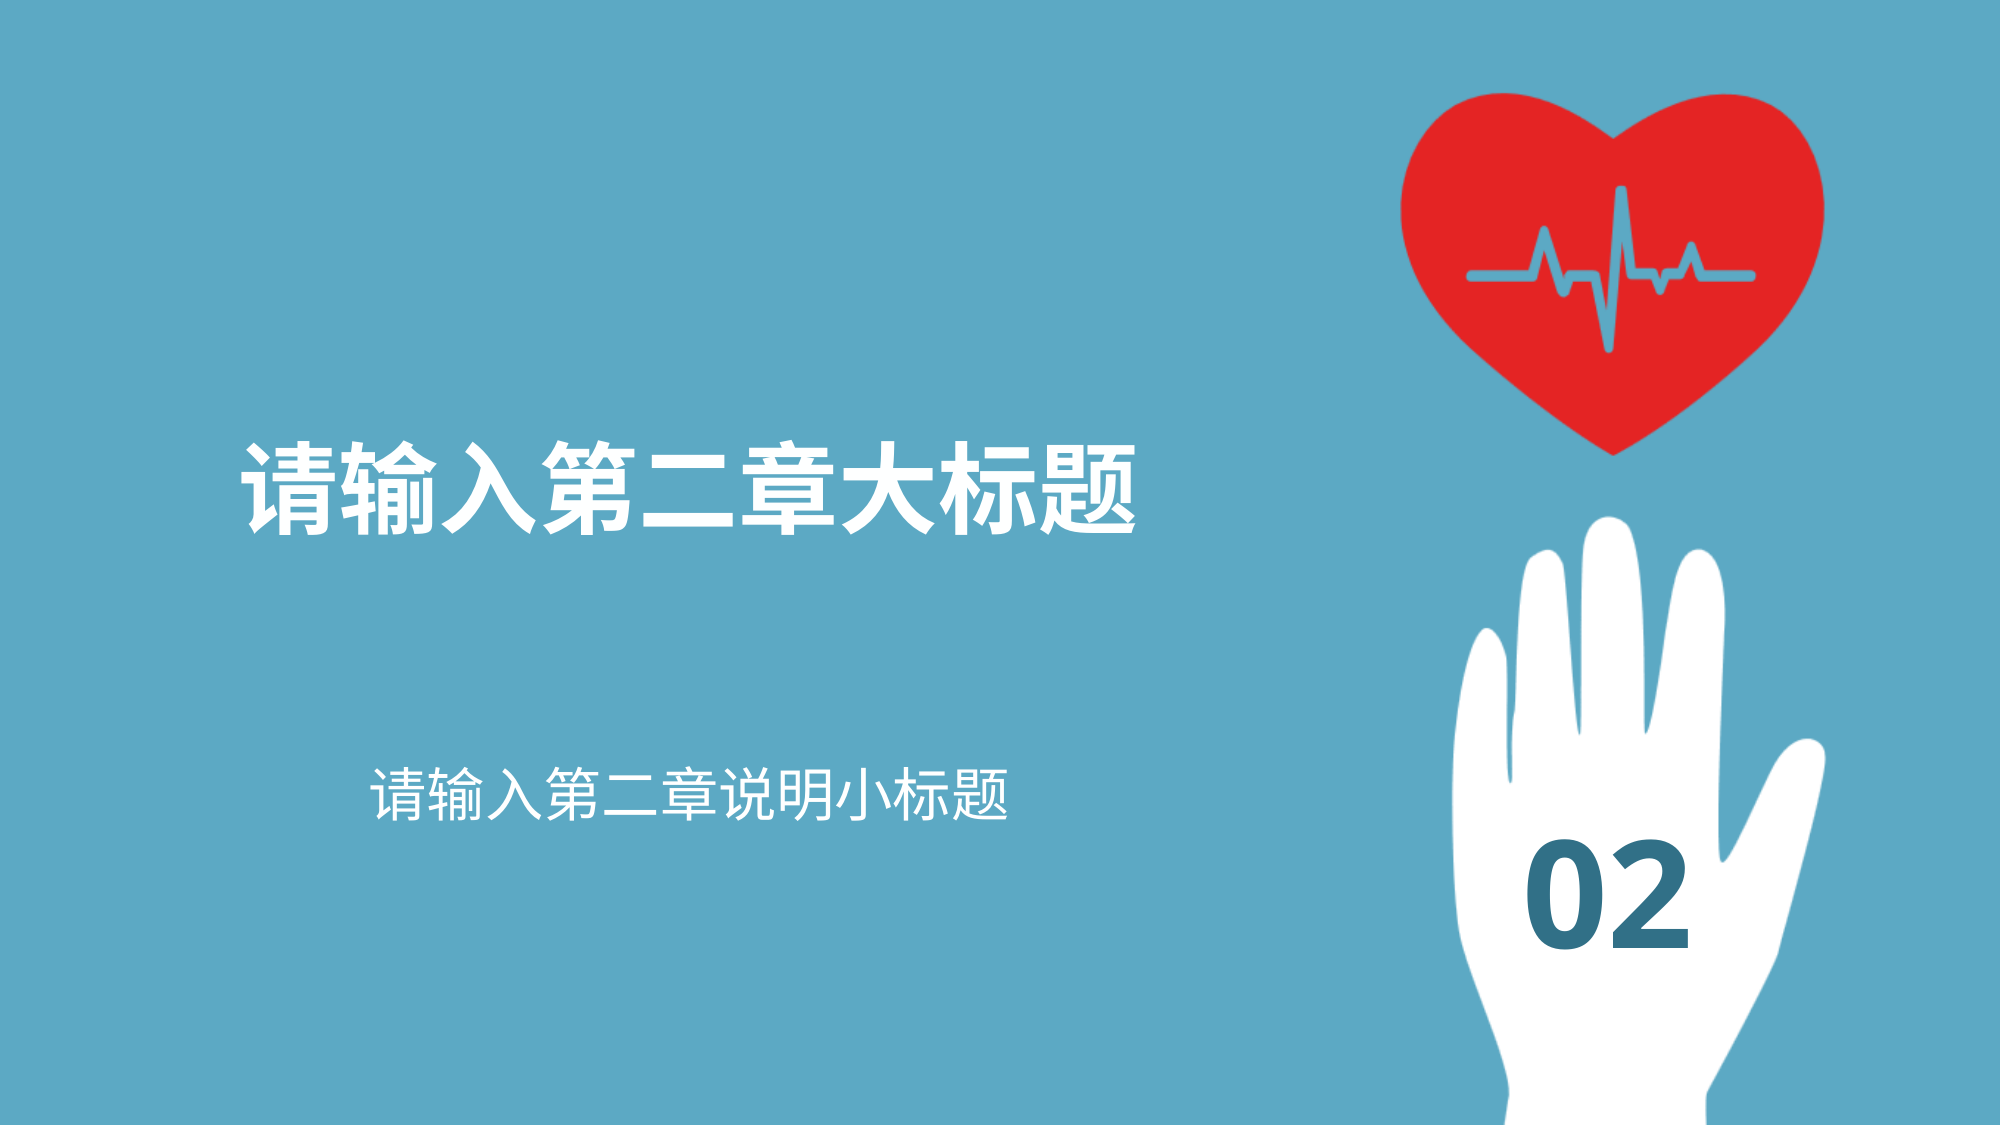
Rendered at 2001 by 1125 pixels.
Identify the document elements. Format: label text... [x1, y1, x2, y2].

picture [0, 0, 2000, 1125]
text_box 02 [1453, 790, 1763, 986]
list 请输入第二章说明小标题 [206, 715, 1172, 867]
title 请输入第二章大标题 [134, 219, 1244, 694]
